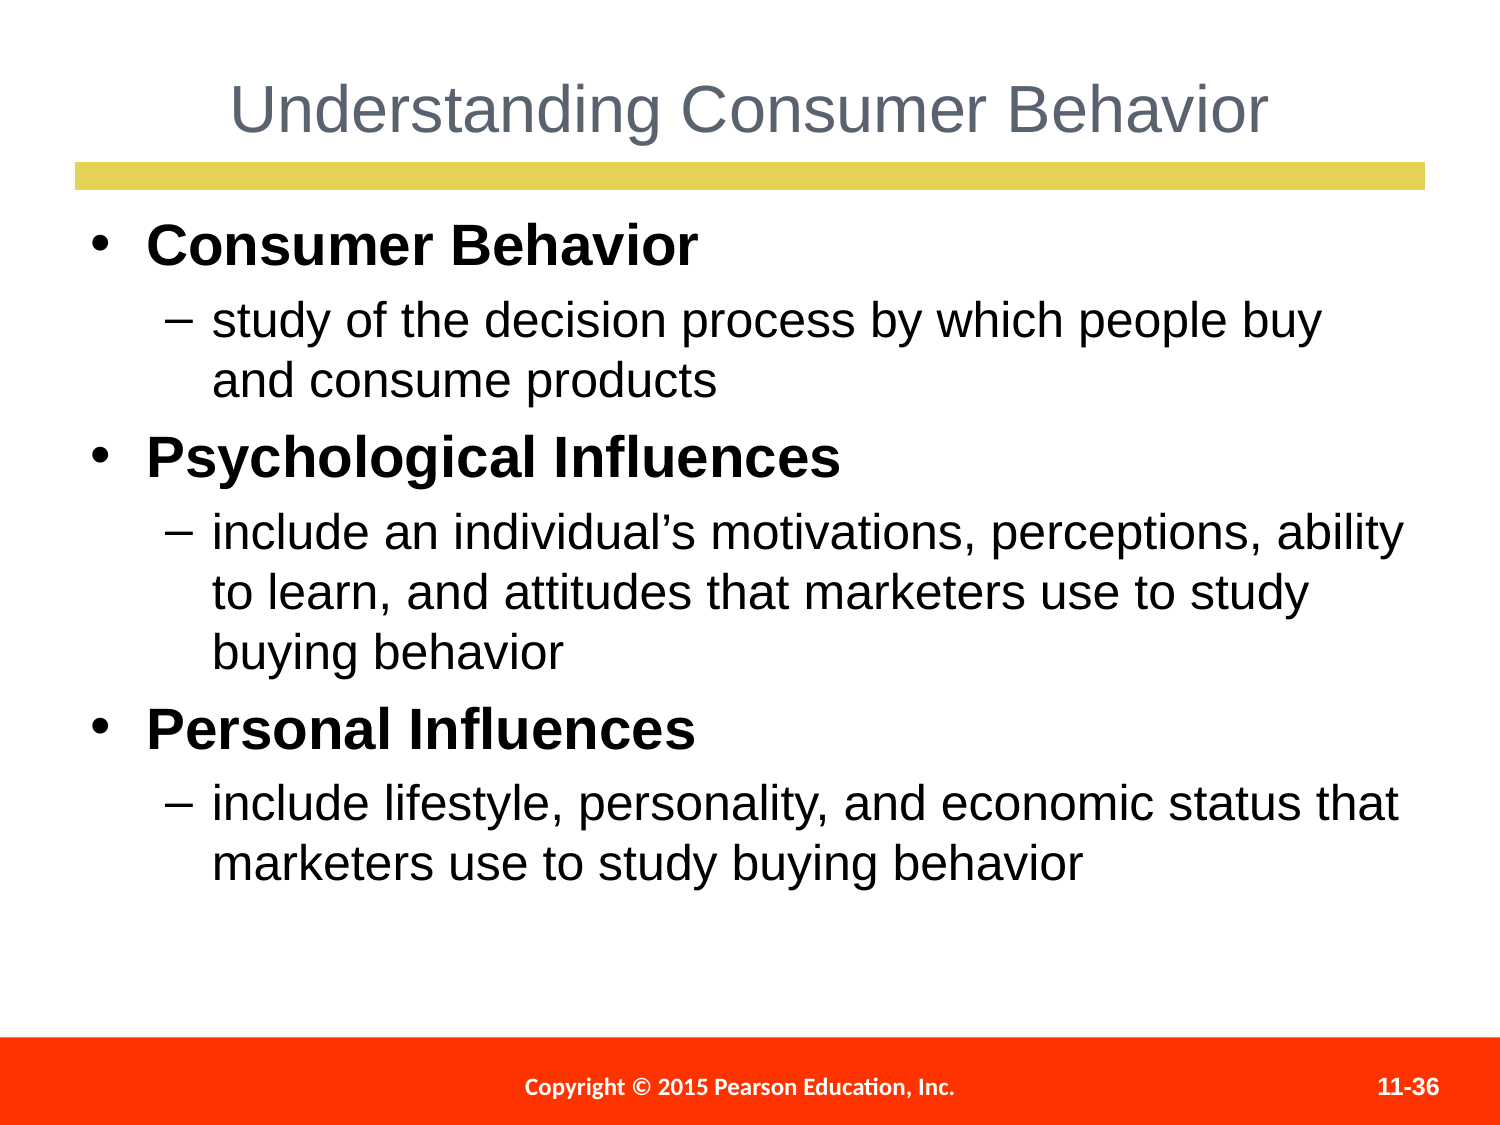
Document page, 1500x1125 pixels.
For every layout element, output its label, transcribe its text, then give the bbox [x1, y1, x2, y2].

title Understanding Consumer Behavior [74, 12, 1426, 199]
list Consumer Behavior study of the decision process by which people buy and consume products Psychological Influences include an individual’s motivations, perceptions, ability to learn, and attitudes that marketers use to study buying behavior Personal Influences include lifestyle, personality, and economic status that marketers use to study buying behavior [74, 199, 1426, 1006]
